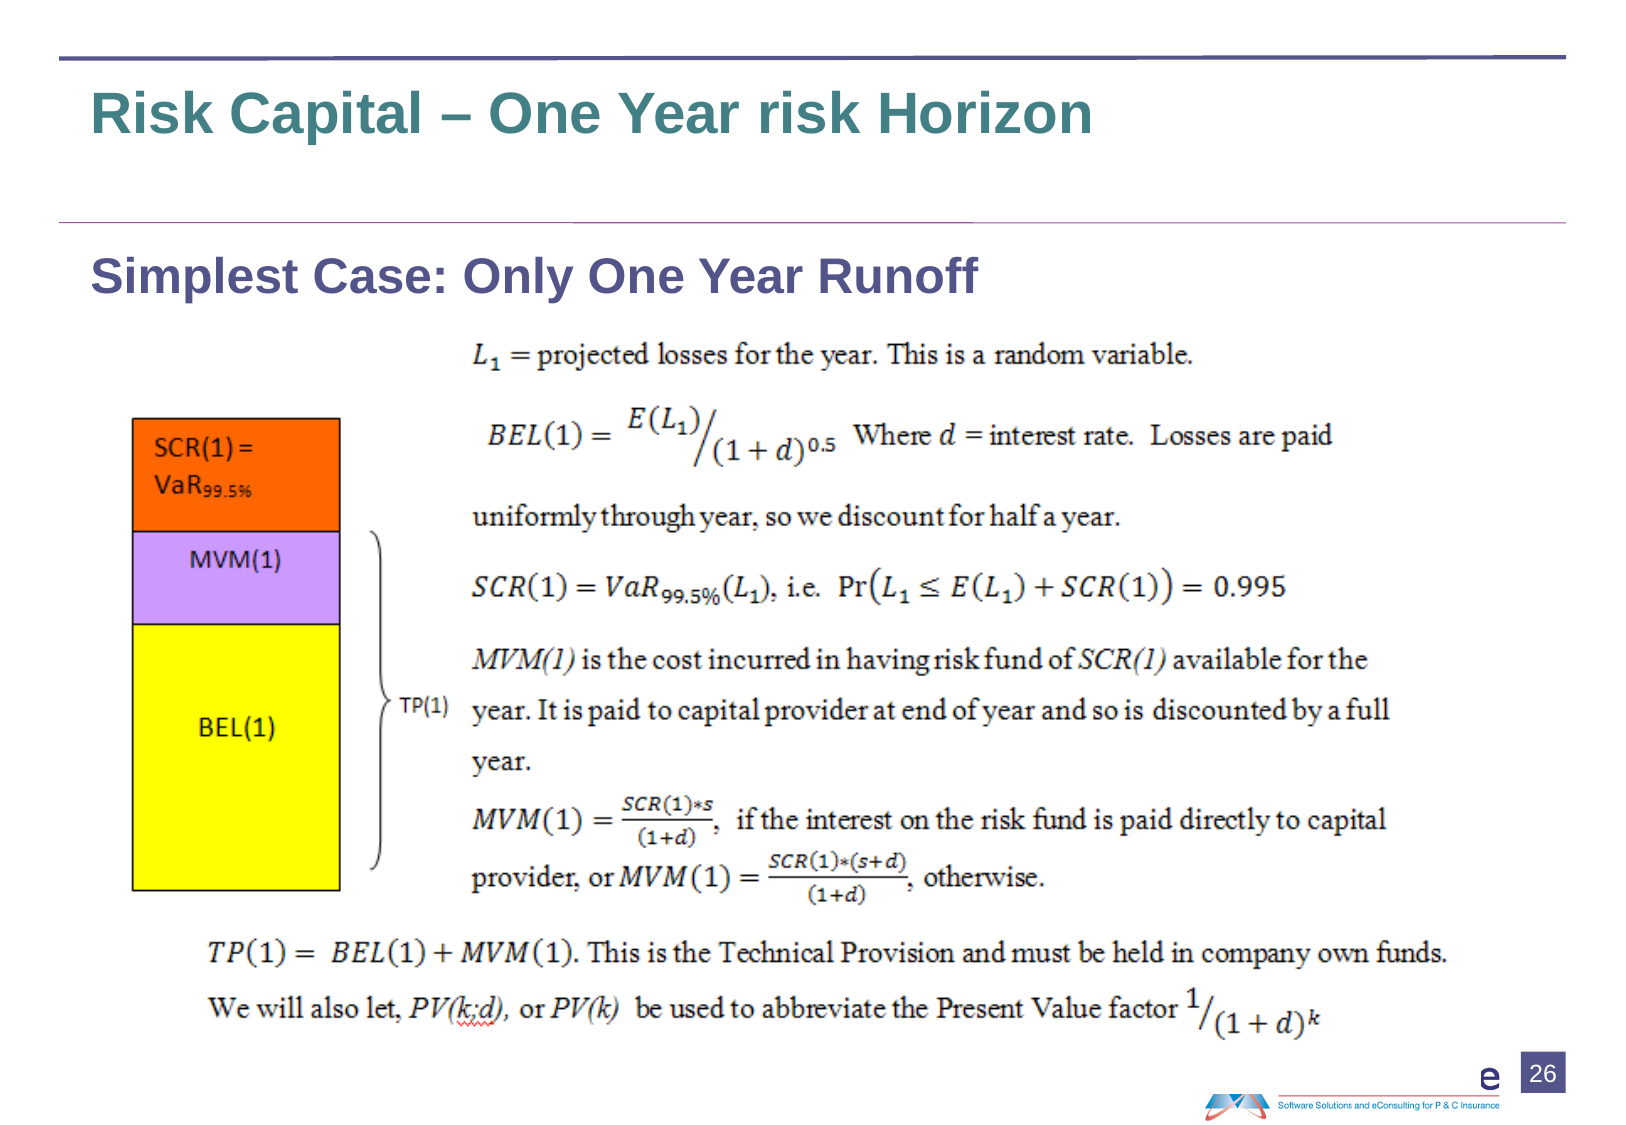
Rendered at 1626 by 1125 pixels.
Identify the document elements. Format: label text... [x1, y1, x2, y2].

picture [79, 285, 1500, 1122]
slide_number 25 [1520, 1051, 1566, 1093]
list Simplest Case: Only One Year Runoff [90, 243, 1568, 315]
title Risk Capital – One Year risk Horizon [90, 79, 1568, 204]
